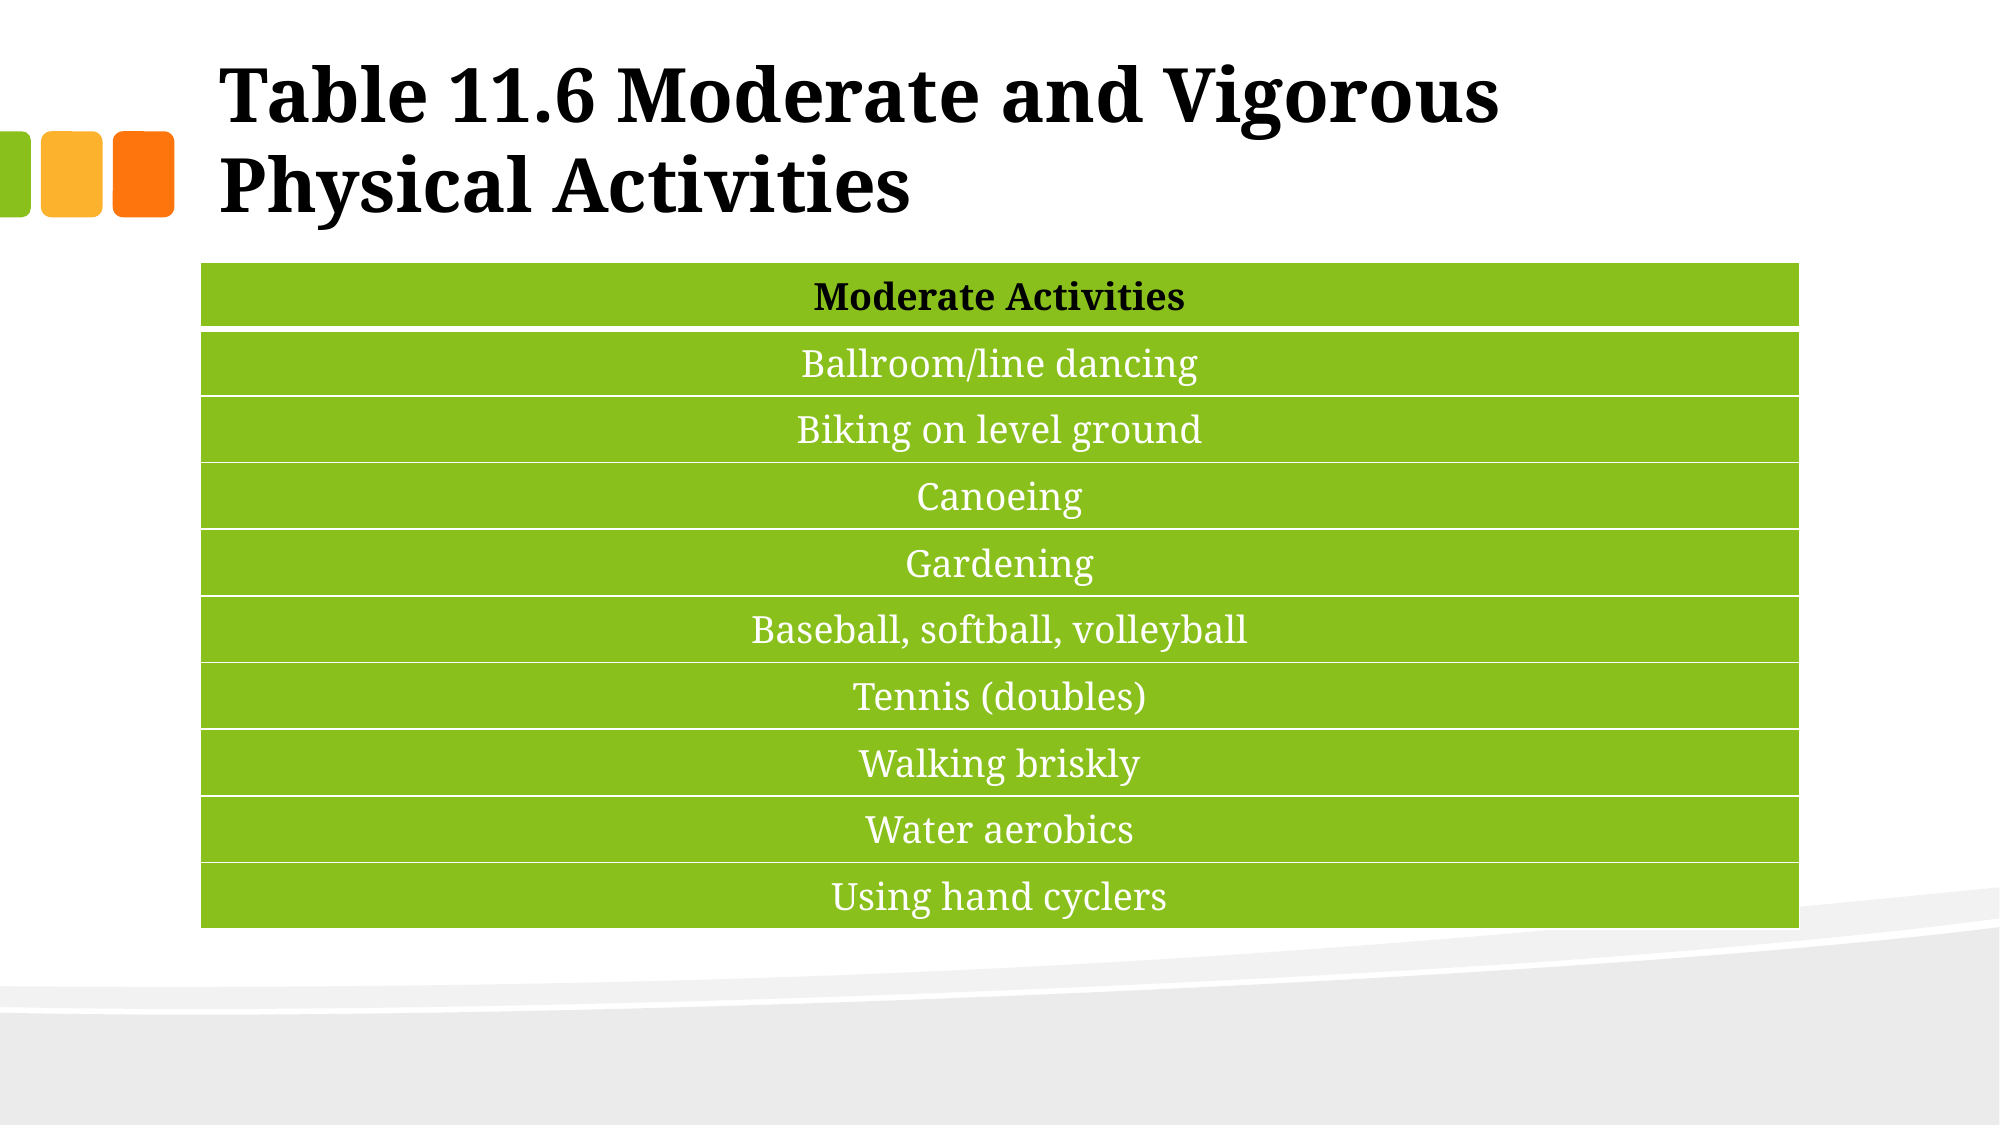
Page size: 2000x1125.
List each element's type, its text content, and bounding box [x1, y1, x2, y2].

table_cell Walking briskly [201, 730, 1799, 795]
table_cell Canoeing [201, 463, 1799, 528]
table_cell Using hand cyclers [201, 863, 1799, 928]
table_cell Ballroom/line dancing [201, 332, 1799, 395]
table_cell Gardening [201, 530, 1799, 595]
table_cell Biking on level ground [201, 397, 1799, 462]
table_cell Water aerobics [201, 797, 1799, 862]
title Table 11.6 Moderate and Vigorous Physical Activities [199, 24, 1800, 238]
table_cell Baseball, softball, volleyball [201, 597, 1799, 662]
table_header Moderate Activities [201, 263, 1799, 326]
table_cell Tennis (doubles) [201, 663, 1799, 728]
